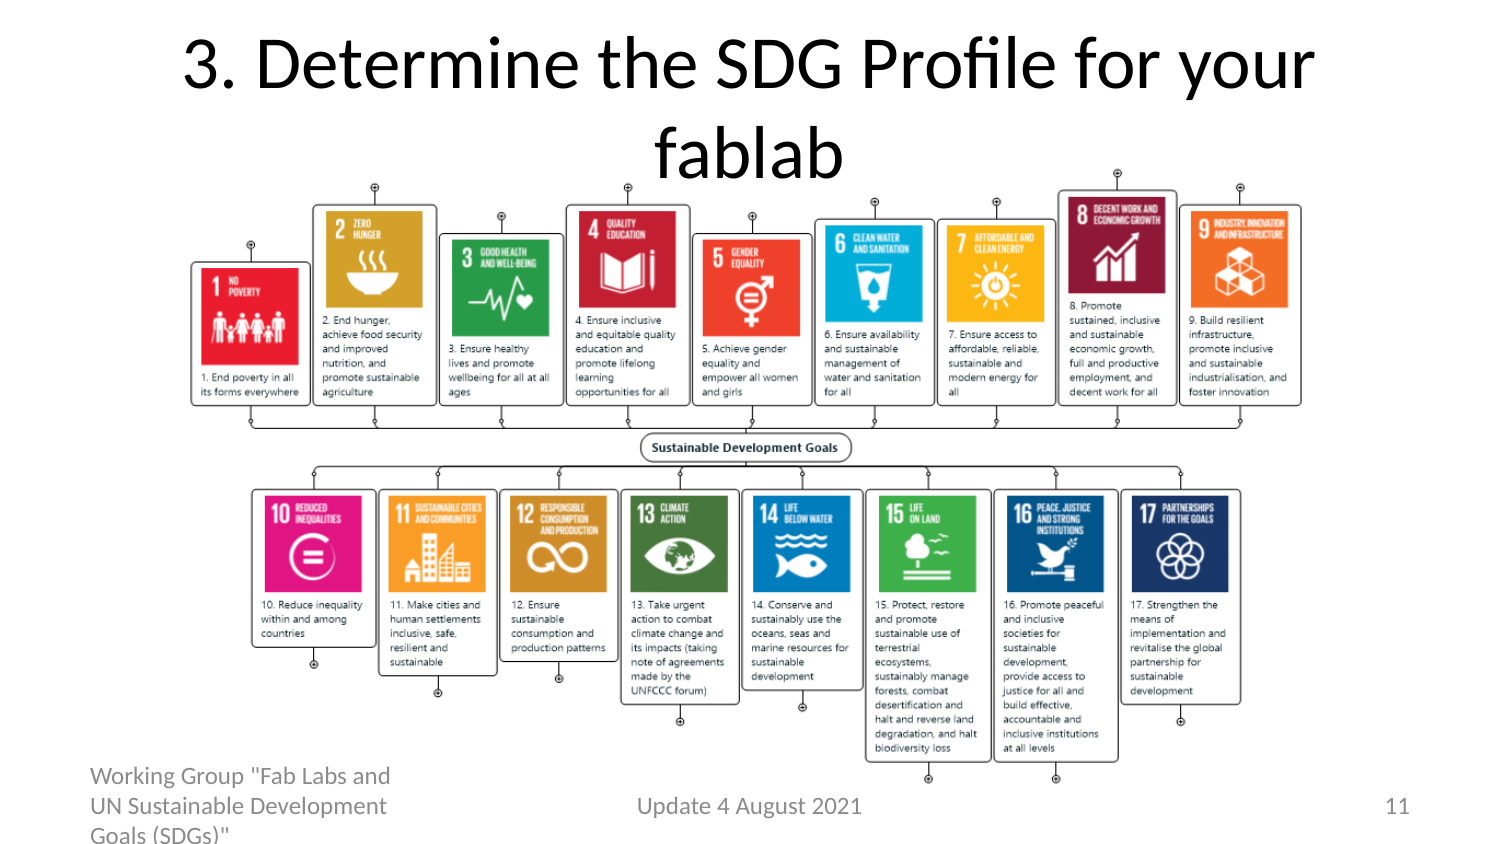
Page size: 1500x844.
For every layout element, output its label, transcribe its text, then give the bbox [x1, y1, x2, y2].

title 3. Determine the SDG Profile for your fablab [75, 33, 1425, 175]
footer Update 4 August 2021 [512, 797, 988, 827]
picture [184, 163, 1306, 789]
slide_number 11 [1074, 782, 1425, 827]
slide_number Working Group "Fab Labs and UN Sustainable Development Goals (SDGs)" [75, 782, 425, 827]
